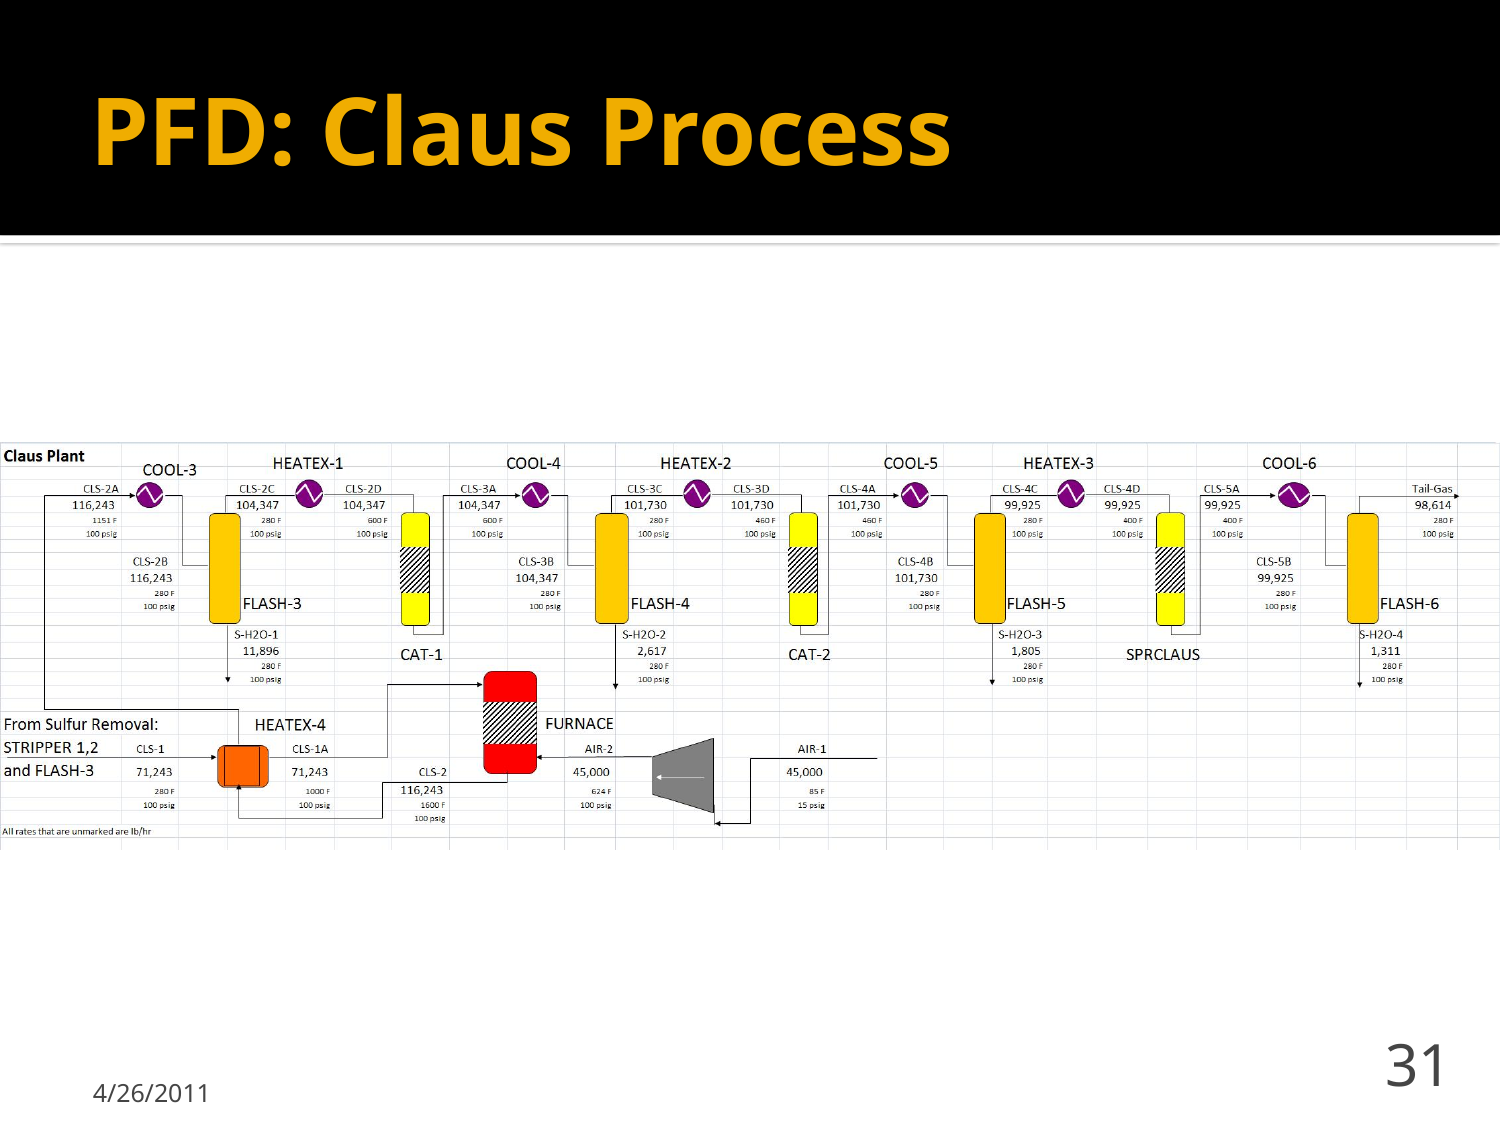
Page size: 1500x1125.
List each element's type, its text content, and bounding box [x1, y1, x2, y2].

picture [0, 442, 1500, 850]
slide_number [75, 1062, 425, 1108]
title PFD: Claus Process [75, 25, 1425, 231]
slide_number 31 [1345, 1062, 1467, 1108]
